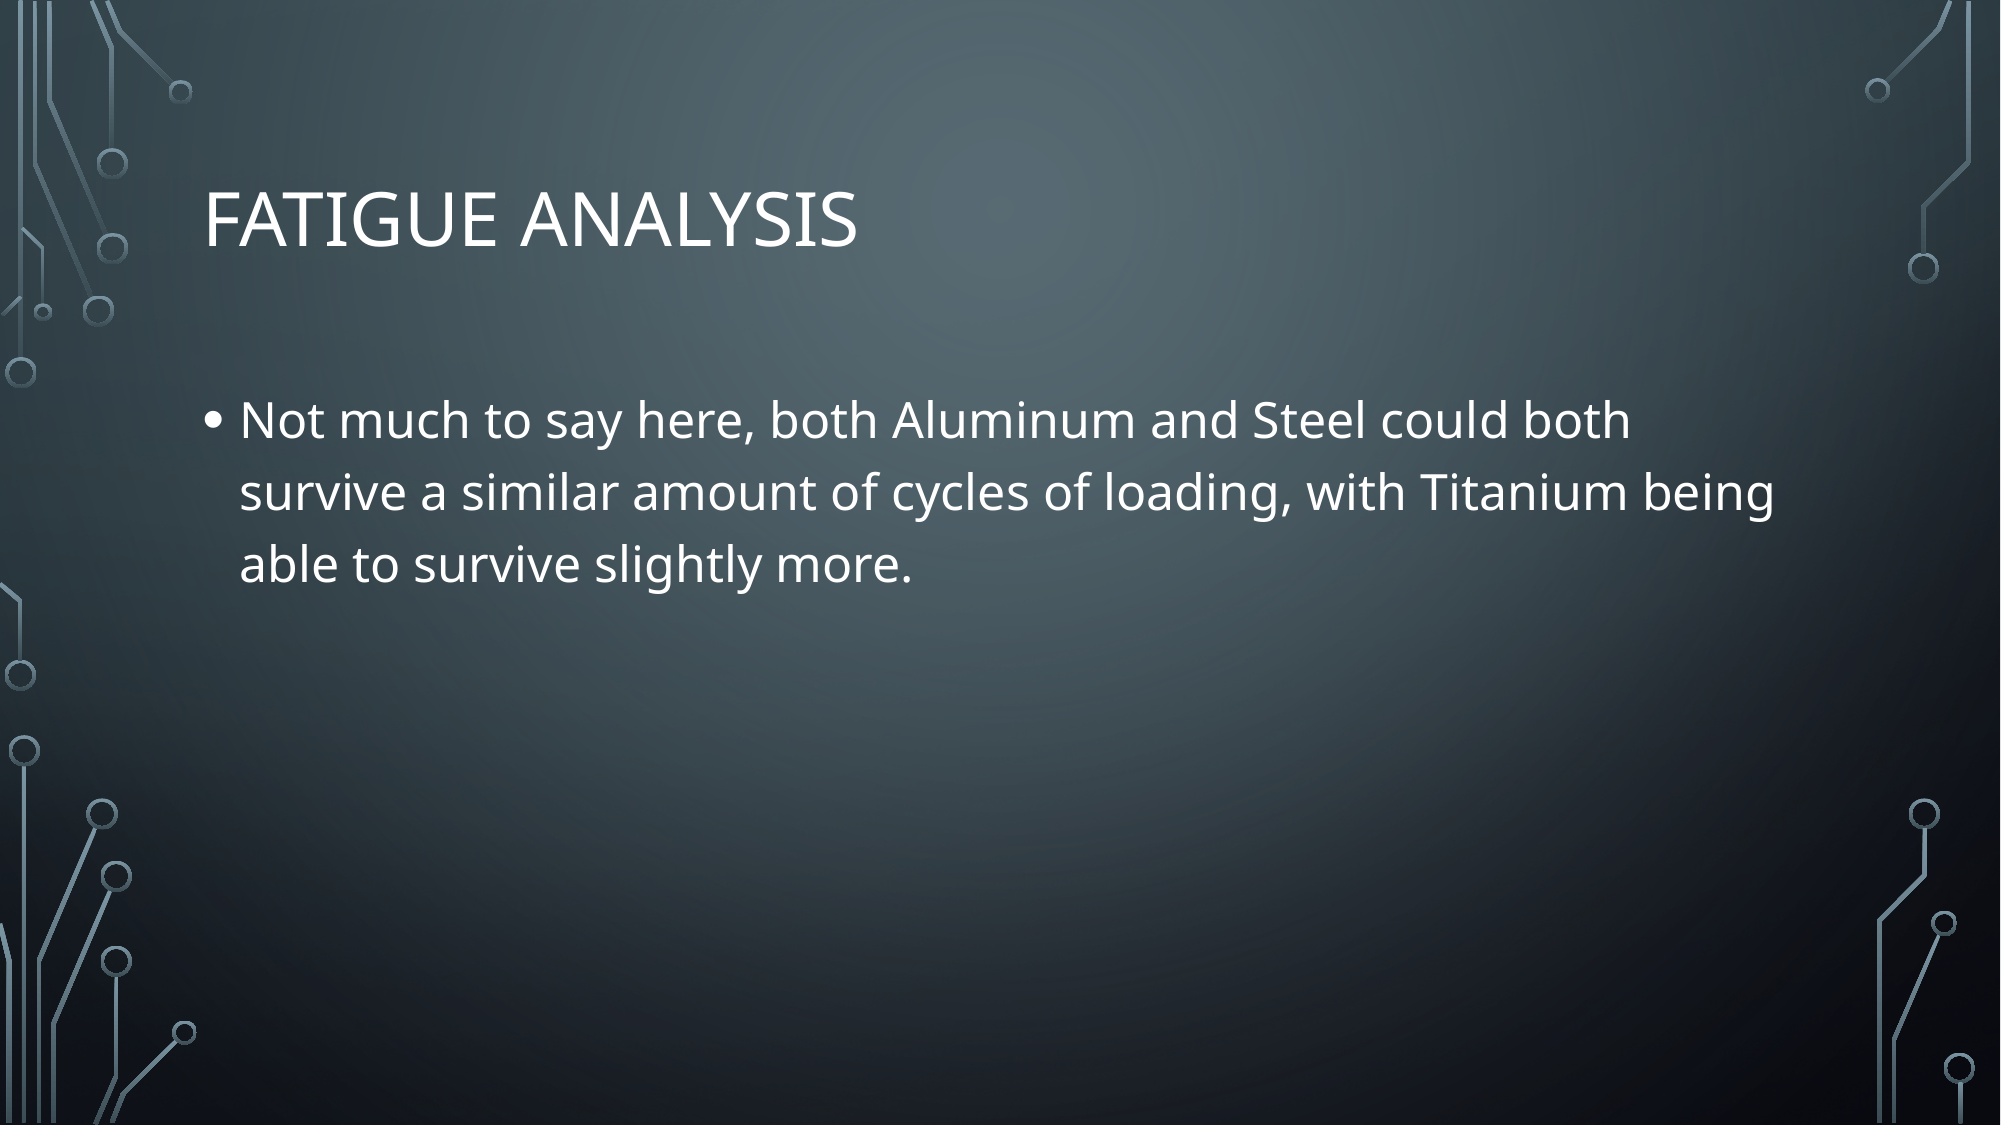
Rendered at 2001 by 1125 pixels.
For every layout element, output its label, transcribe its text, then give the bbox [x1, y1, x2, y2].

list Not much to say here, both Aluminum and Steel could both survive a similar amount of cycles of loading, with Titanium being able to survive slightly more. [187, 369, 1813, 950]
title Fatigue Analysis [187, 101, 1813, 344]
